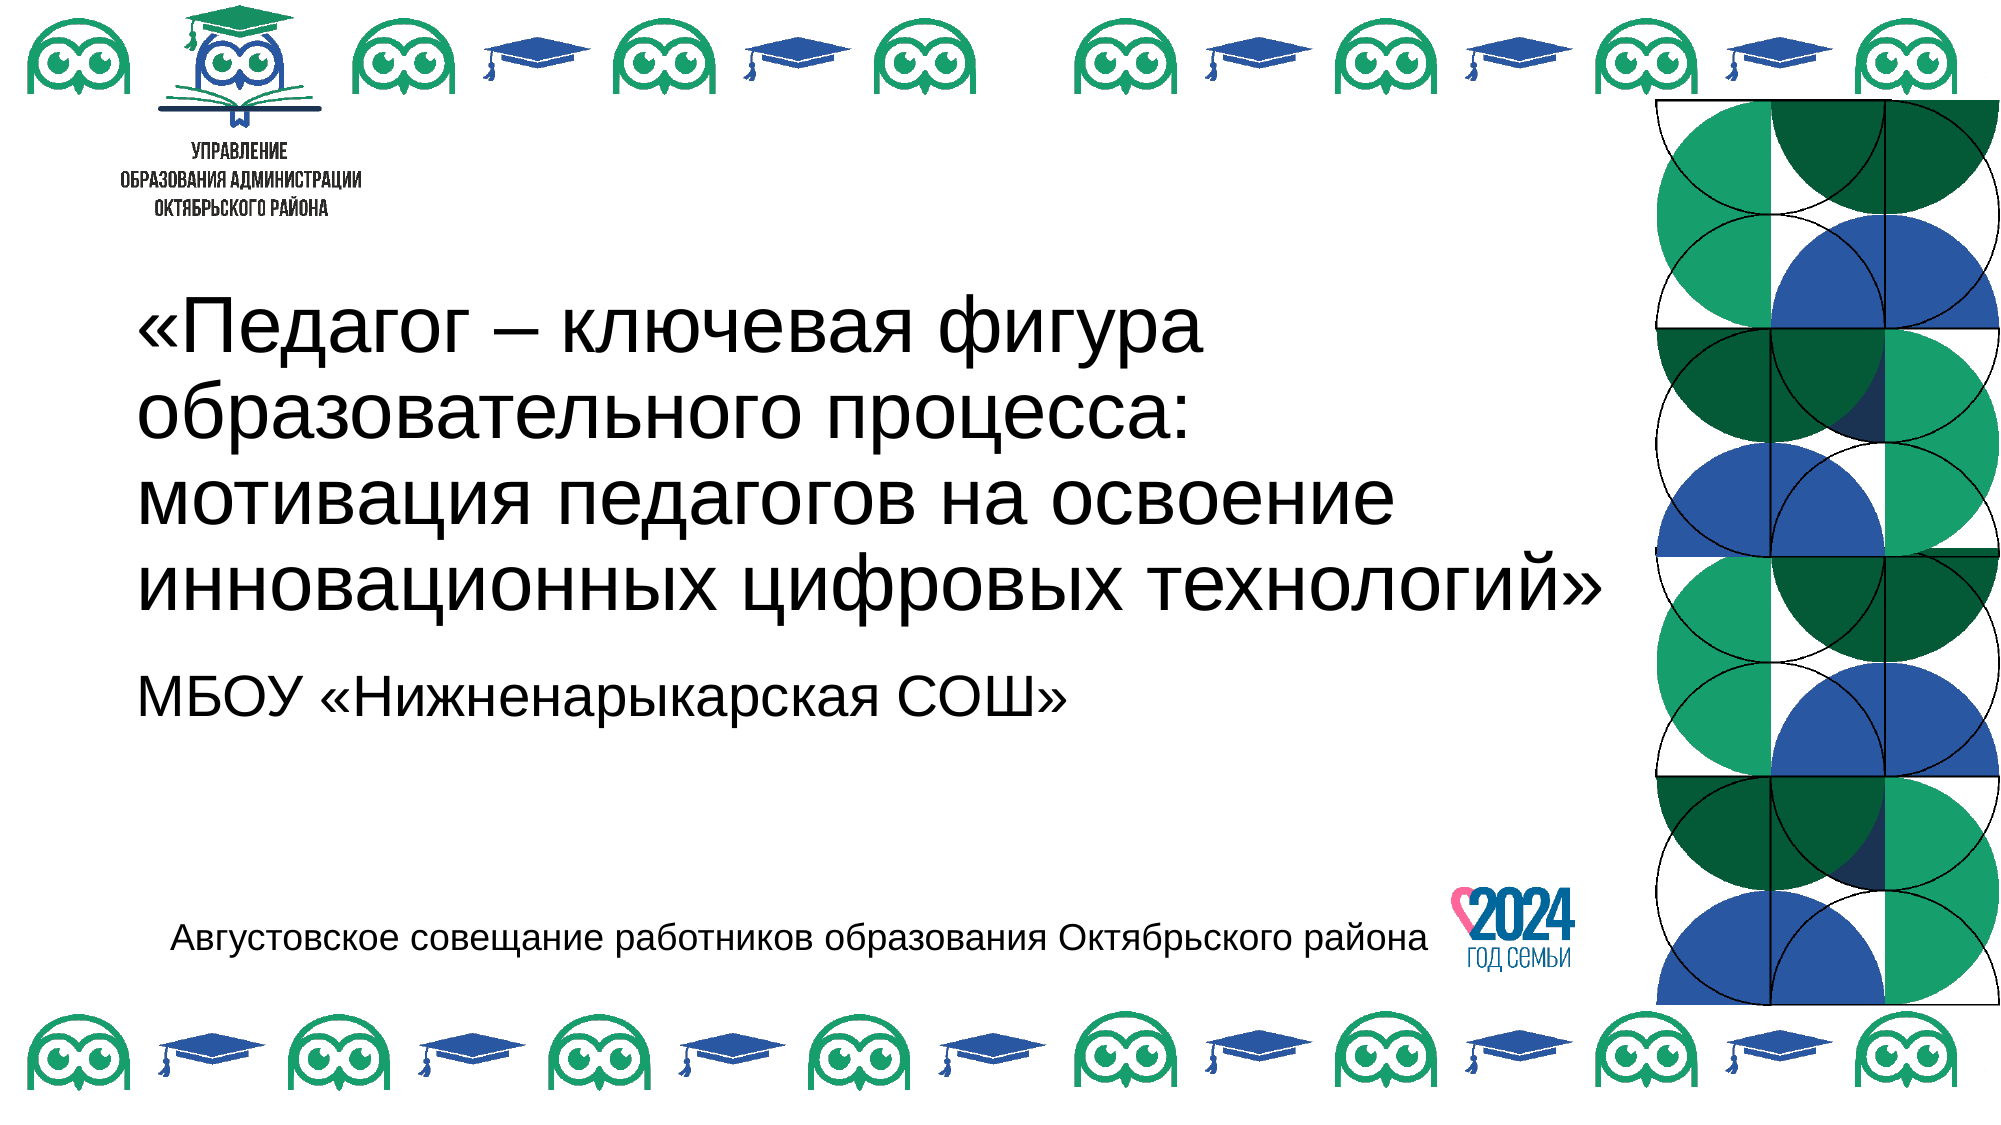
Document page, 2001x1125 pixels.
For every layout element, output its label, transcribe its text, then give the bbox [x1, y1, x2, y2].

text_box МБОУ «Нижненарыкарская СОШ» [121, 658, 1622, 931]
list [0, 2, 148, 106]
picture [121, 5, 993, 216]
picture [0, 18, 2000, 1102]
text_box Августовское совещание работников образования Октябрьского района [147, 931, 1358, 976]
text_box «Педагог – ключевая фигура образовательного процесса: мотивация педагогов на освоение инновационных цифровых технологий» [121, 259, 1622, 652]
